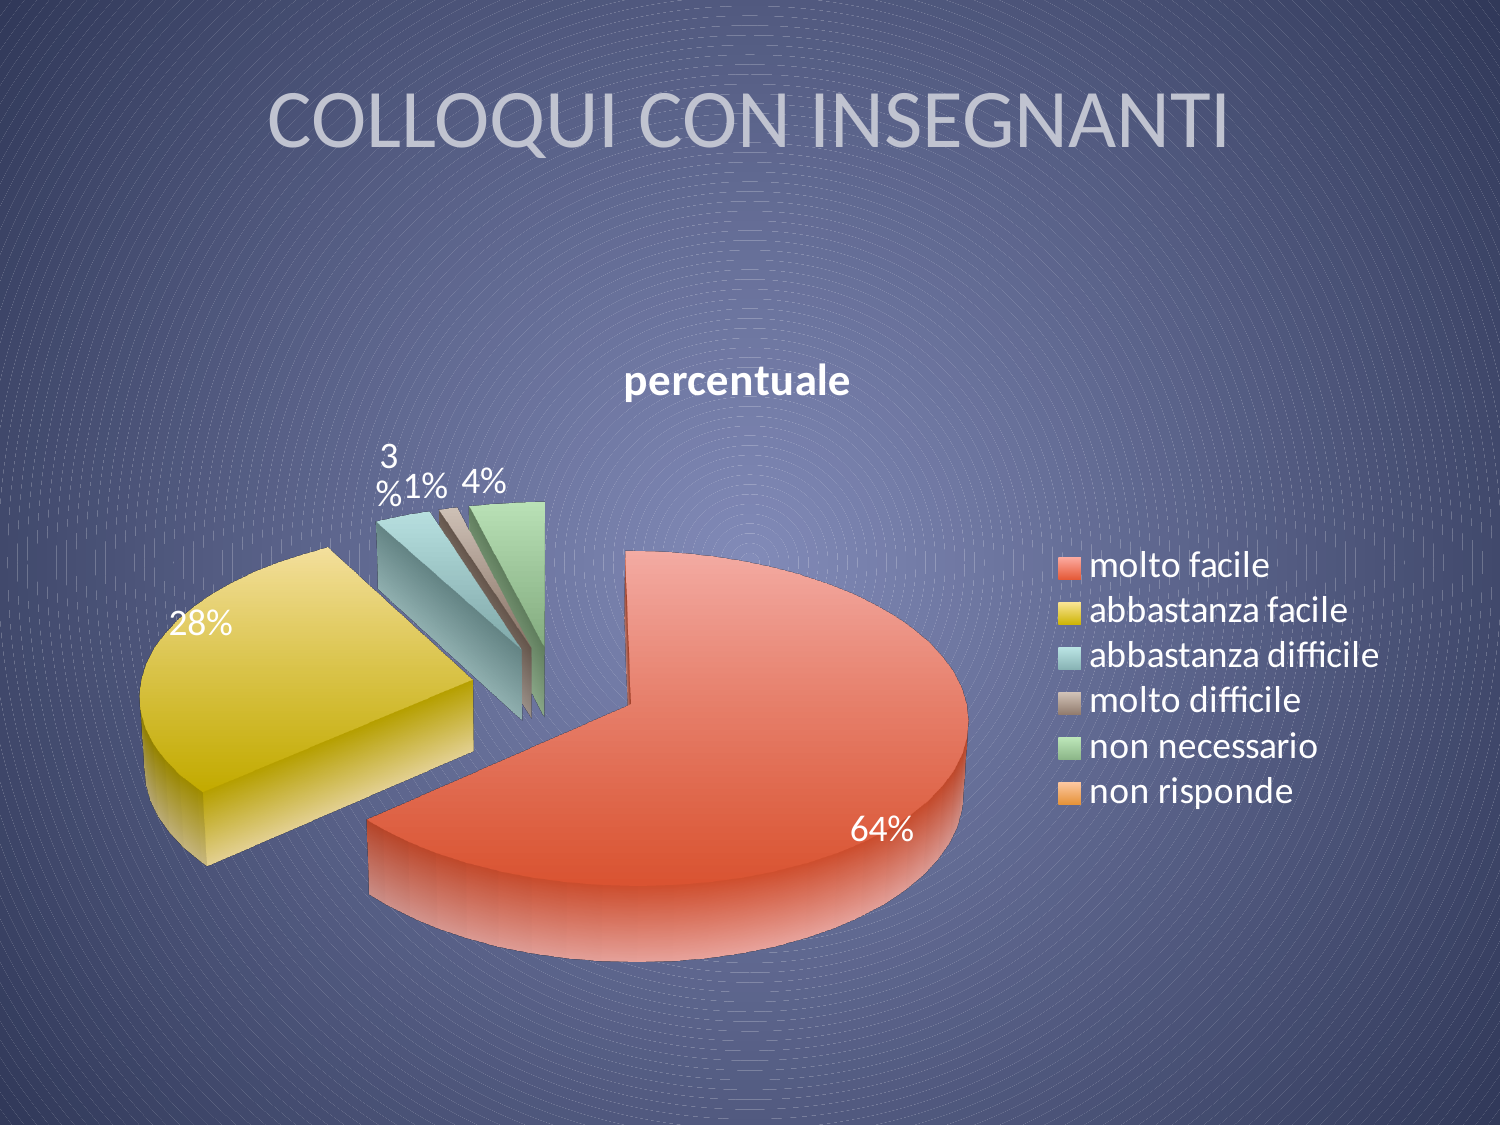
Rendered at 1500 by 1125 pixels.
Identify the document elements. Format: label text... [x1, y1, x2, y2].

chart [62, 324, 1413, 1038]
title COLLOQUI CON INSEGNANTI [75, 45, 1425, 233]
